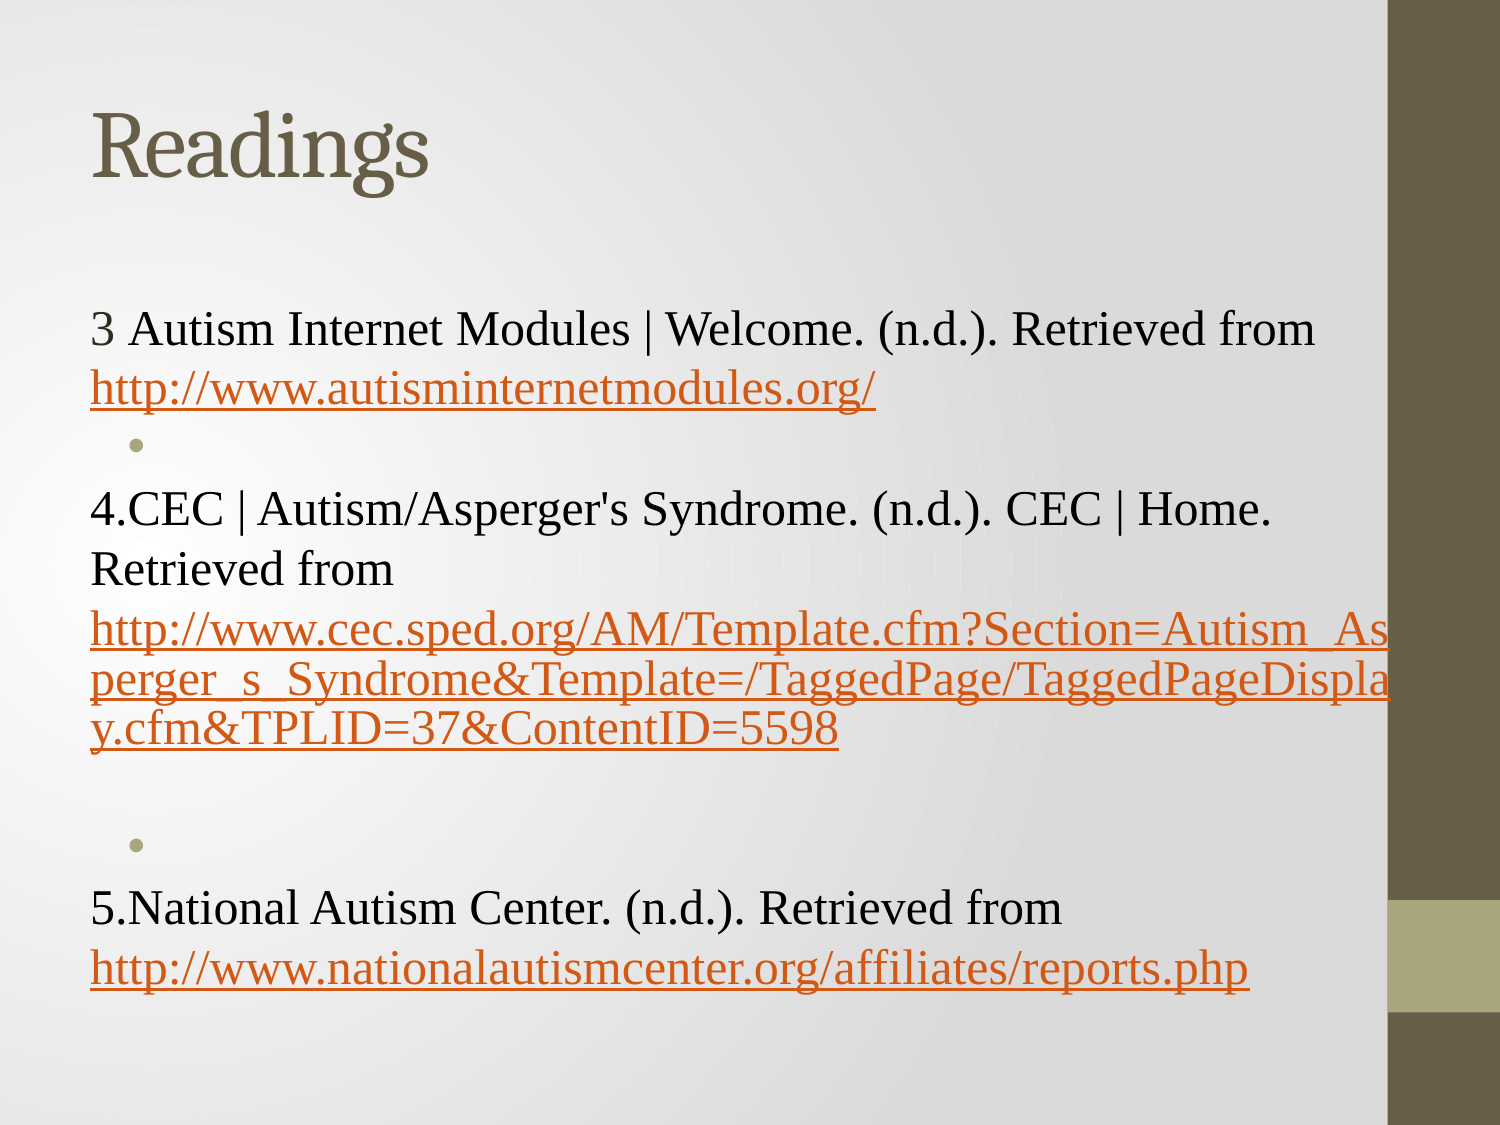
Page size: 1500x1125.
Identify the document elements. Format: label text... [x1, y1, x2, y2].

title Readings [75, 45, 1325, 233]
list 3 Autism Internet Modules | Welcome. (n.d.). Retrieved from http://www.autisminternetmodules.org/ 4.CEC | Autism/Asperger's Syndrome. (n.d.). CEC | Home. Retrieved from http://www.cec.sped.org/AM/Template.cfm?Section=Autism_Asperger_s_Syndrome&Template=/TaggedPage/TaggedPageDisplay.cfm&TPLID=37&ContentID=5598 5.National Autism Center. (n.d.). Retrieved from http://www.nationalautismcenter.org/affiliates/reports.php [75, 287, 1425, 1075]
